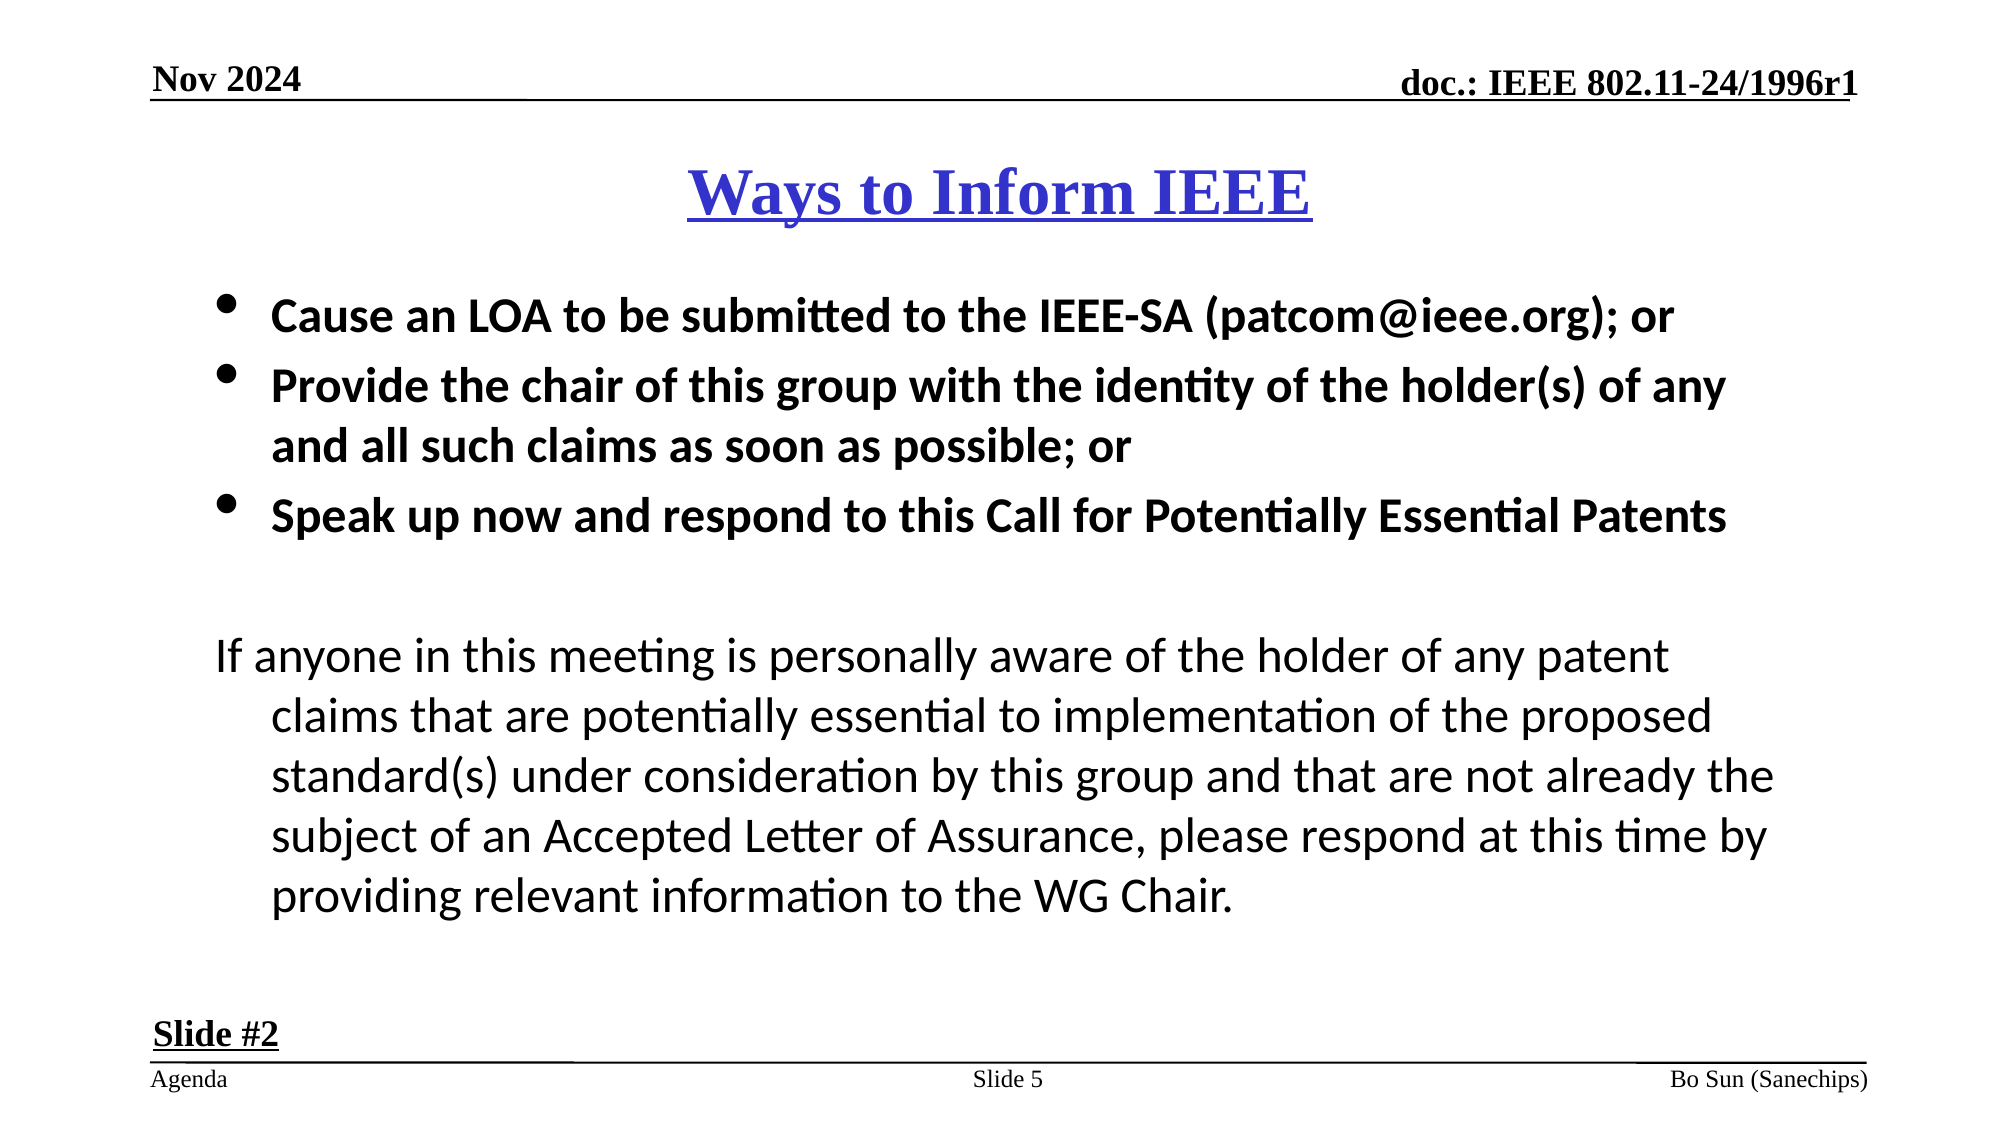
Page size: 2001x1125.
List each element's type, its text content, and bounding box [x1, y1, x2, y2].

slide_number Slide [949, 1061, 1067, 1123]
text_box Cause an LOA to be submitted to the IEEE-SA (patcom@ieee.org); or Provide the chair of this group with the identity of the holder(s) of any and all such claims as soon as possible; or Speak up now and respond to this Call for Potentially Essential Patents If anyone in this meeting is personally aware of the holder of any patent claims that are potentially essential to implementation of the proposed standard(s) under consideration by this group and that are not already the subject of an Accepted Letter of Assurance, please respond at this time by providing relevant information to the WG Chair. [200, 275, 1800, 975]
text_box Ways to Inform IEEE [362, 100, 1638, 275]
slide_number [152, 54, 563, 100]
text_box Slide #2 [138, 1001, 295, 1062]
footer Bo Sun (Sanechips) [1171, 1061, 1869, 1093]
